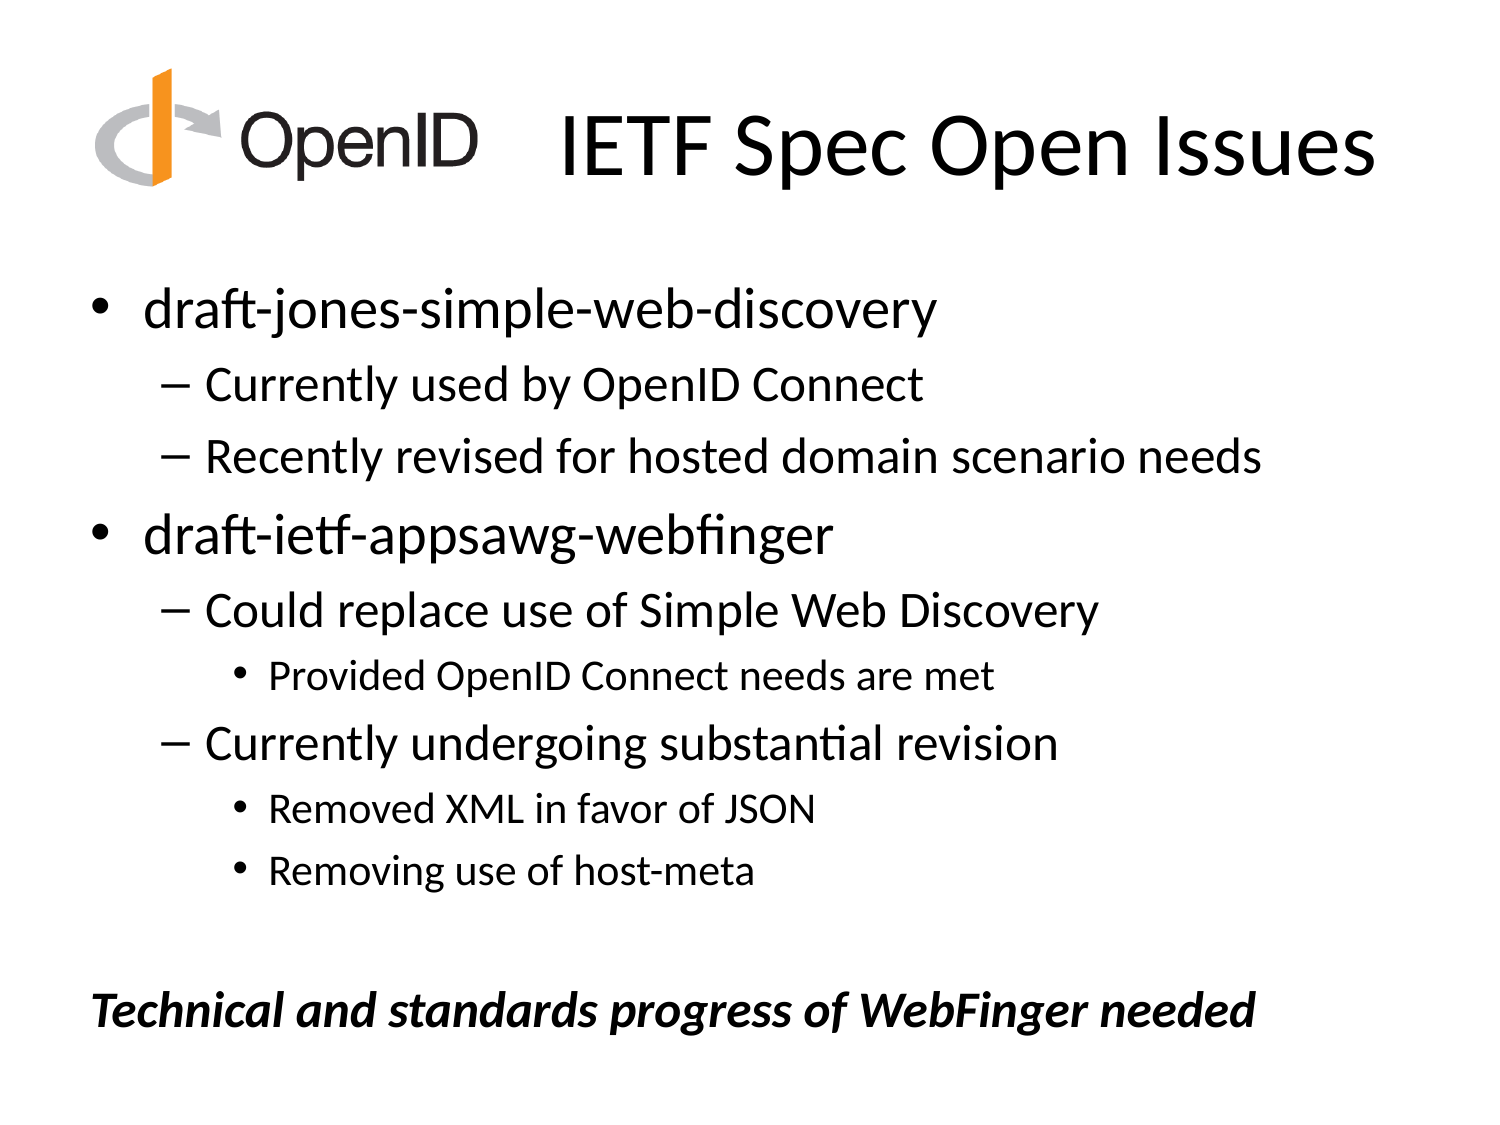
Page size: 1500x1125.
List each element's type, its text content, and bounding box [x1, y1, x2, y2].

title IETF Spec Open Issues [512, 45, 1425, 233]
picture [64, 44, 513, 225]
list draft-jones-simple-web-discovery Currently used by OpenID Connect Recently revised for hosted domain scenario needs draft-ietf-appsawg-webfinger Could replace use of Simple Web Discovery Provided OpenID Connect needs are met Currently undergoing substantial revision Removed XML in favor of JSON Removing use of host-meta Technical and standards progress of WebFinger needed [75, 262, 1425, 1056]
